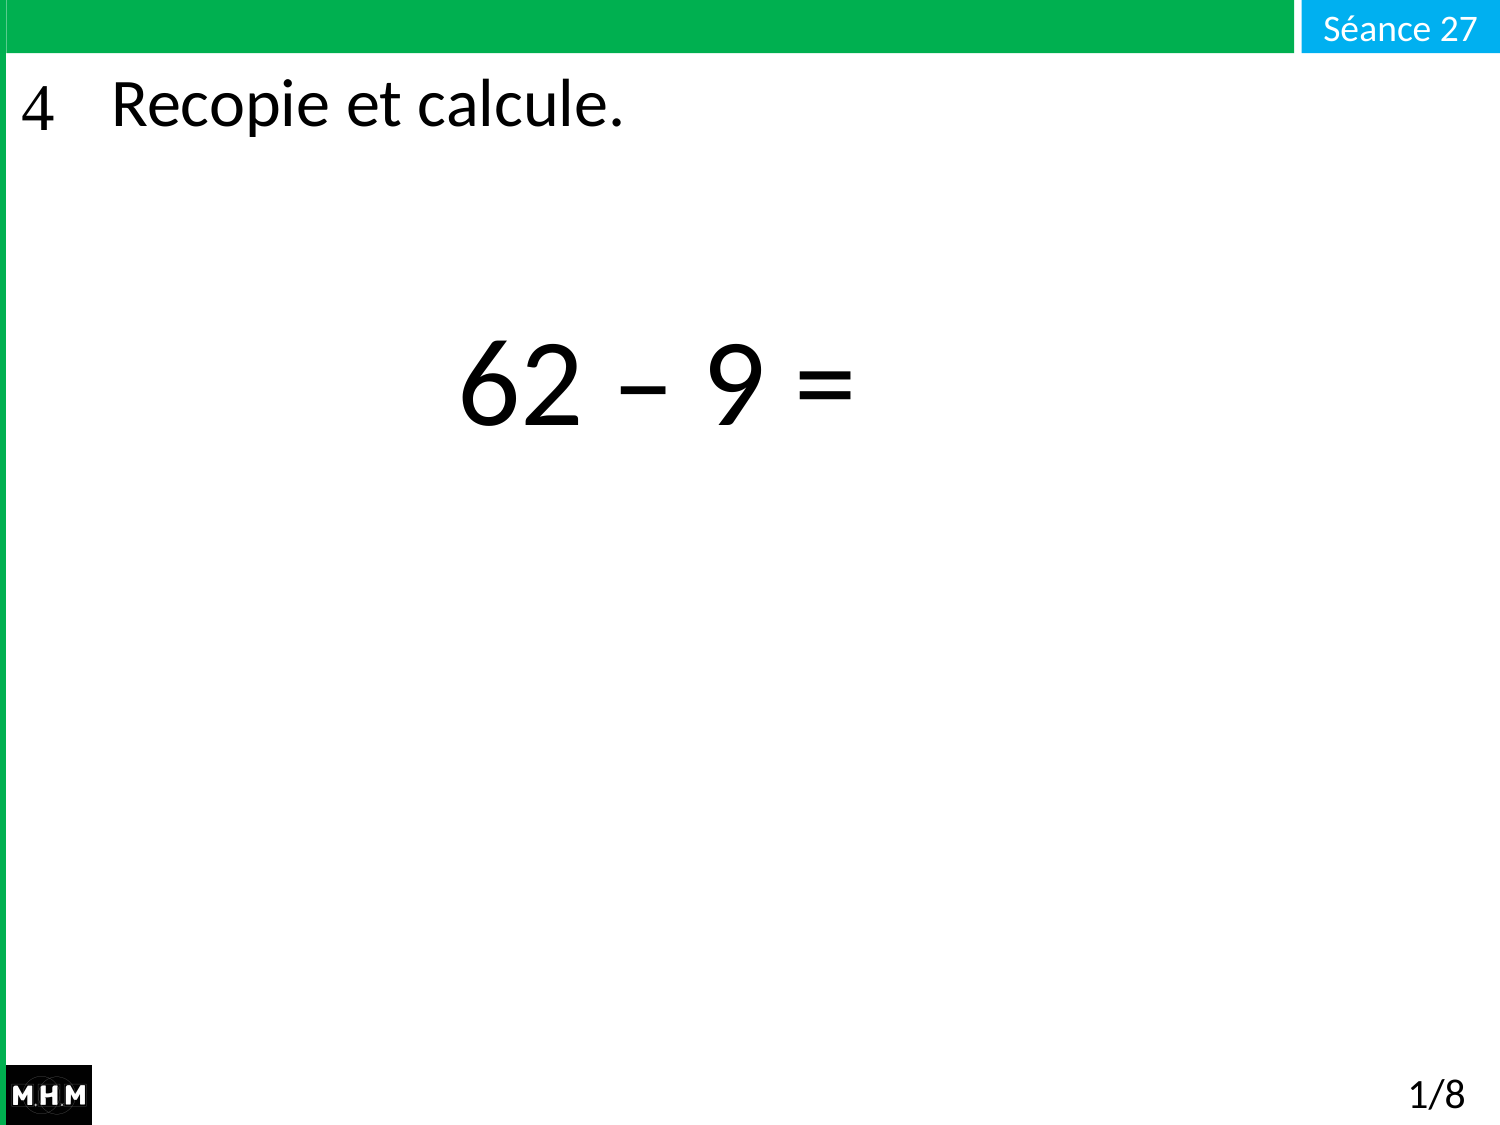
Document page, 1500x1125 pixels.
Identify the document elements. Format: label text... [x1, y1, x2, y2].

text_box 62 – 9 = [442, 292, 1243, 458]
picture [6, 1065, 92, 1125]
title Recopie et calcule. [96, 60, 1391, 150]
list 1/8 [1373, 1064, 1500, 1125]
